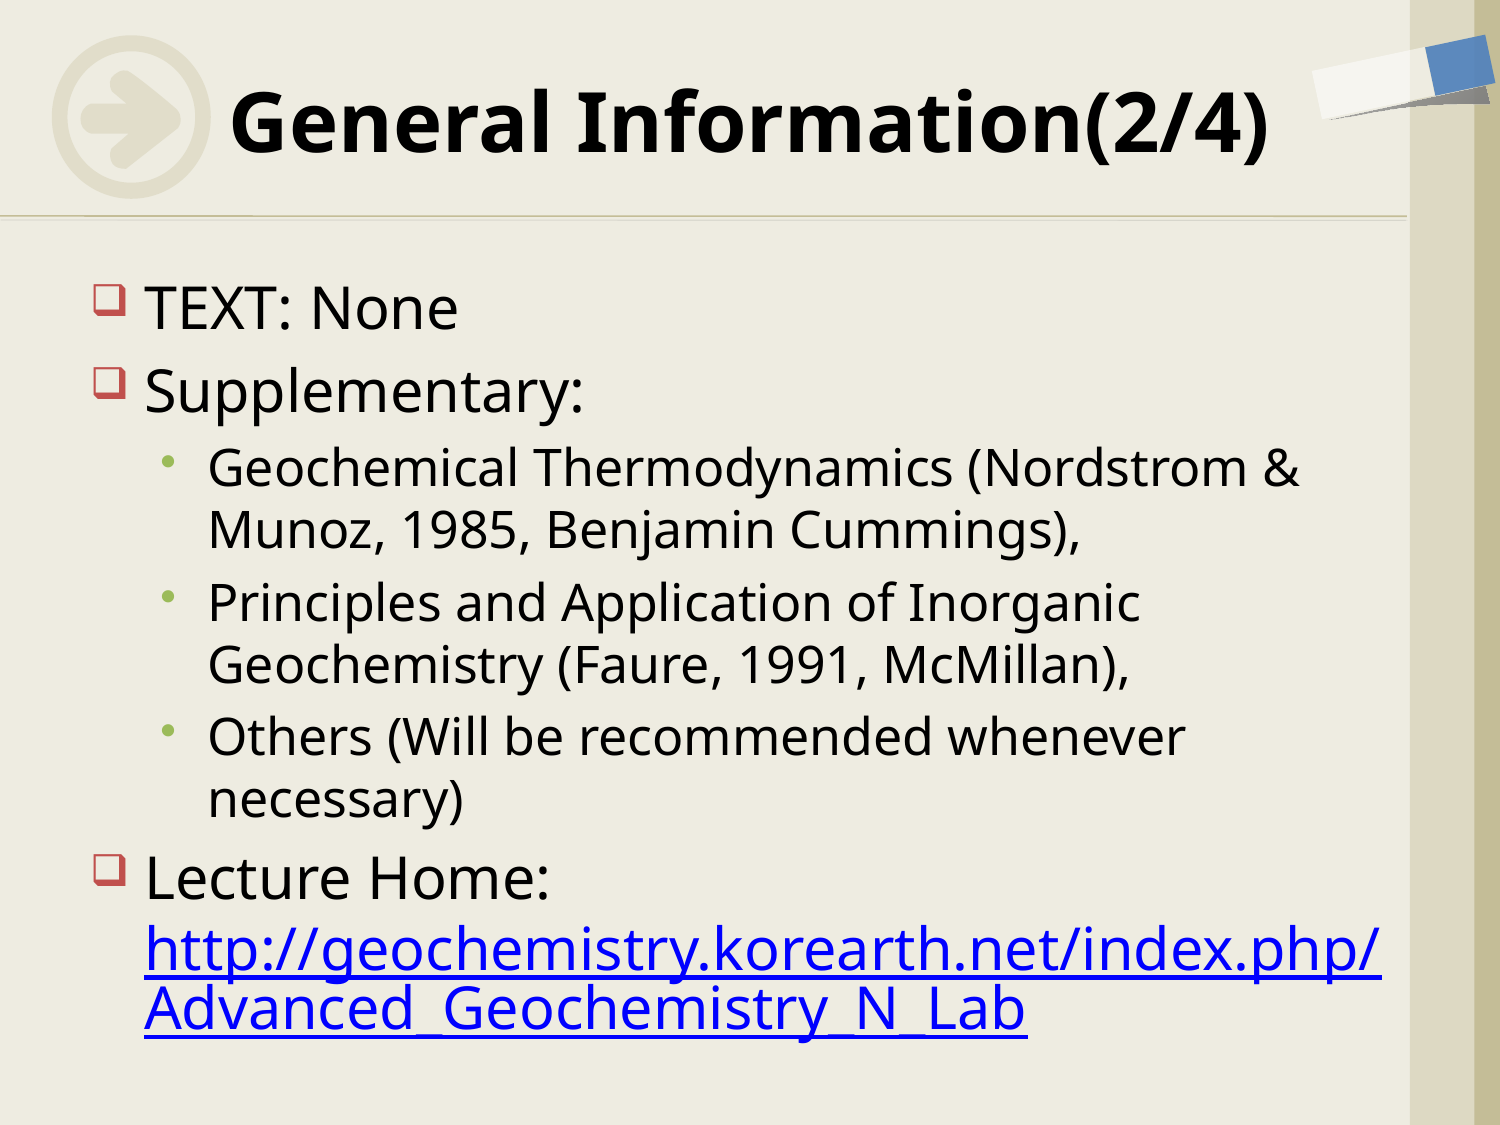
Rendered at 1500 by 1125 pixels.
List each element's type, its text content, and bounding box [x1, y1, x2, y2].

title General Information(2/4) [75, 24, 1425, 213]
list TEXT: None Supplementary: Geochemical Thermodynamics (Nordstrom & Munoz, 1985, Benjamin Cummings), Principles and Application of Inorganic Geochemistry (Faure, 1991, McMillan), Others (Will be recommended whenever necessary) Lecture Home: http://geochemistry.korearth.net/index.php/Advanced_Geochemistry_N_Lab [75, 262, 1406, 1005]
